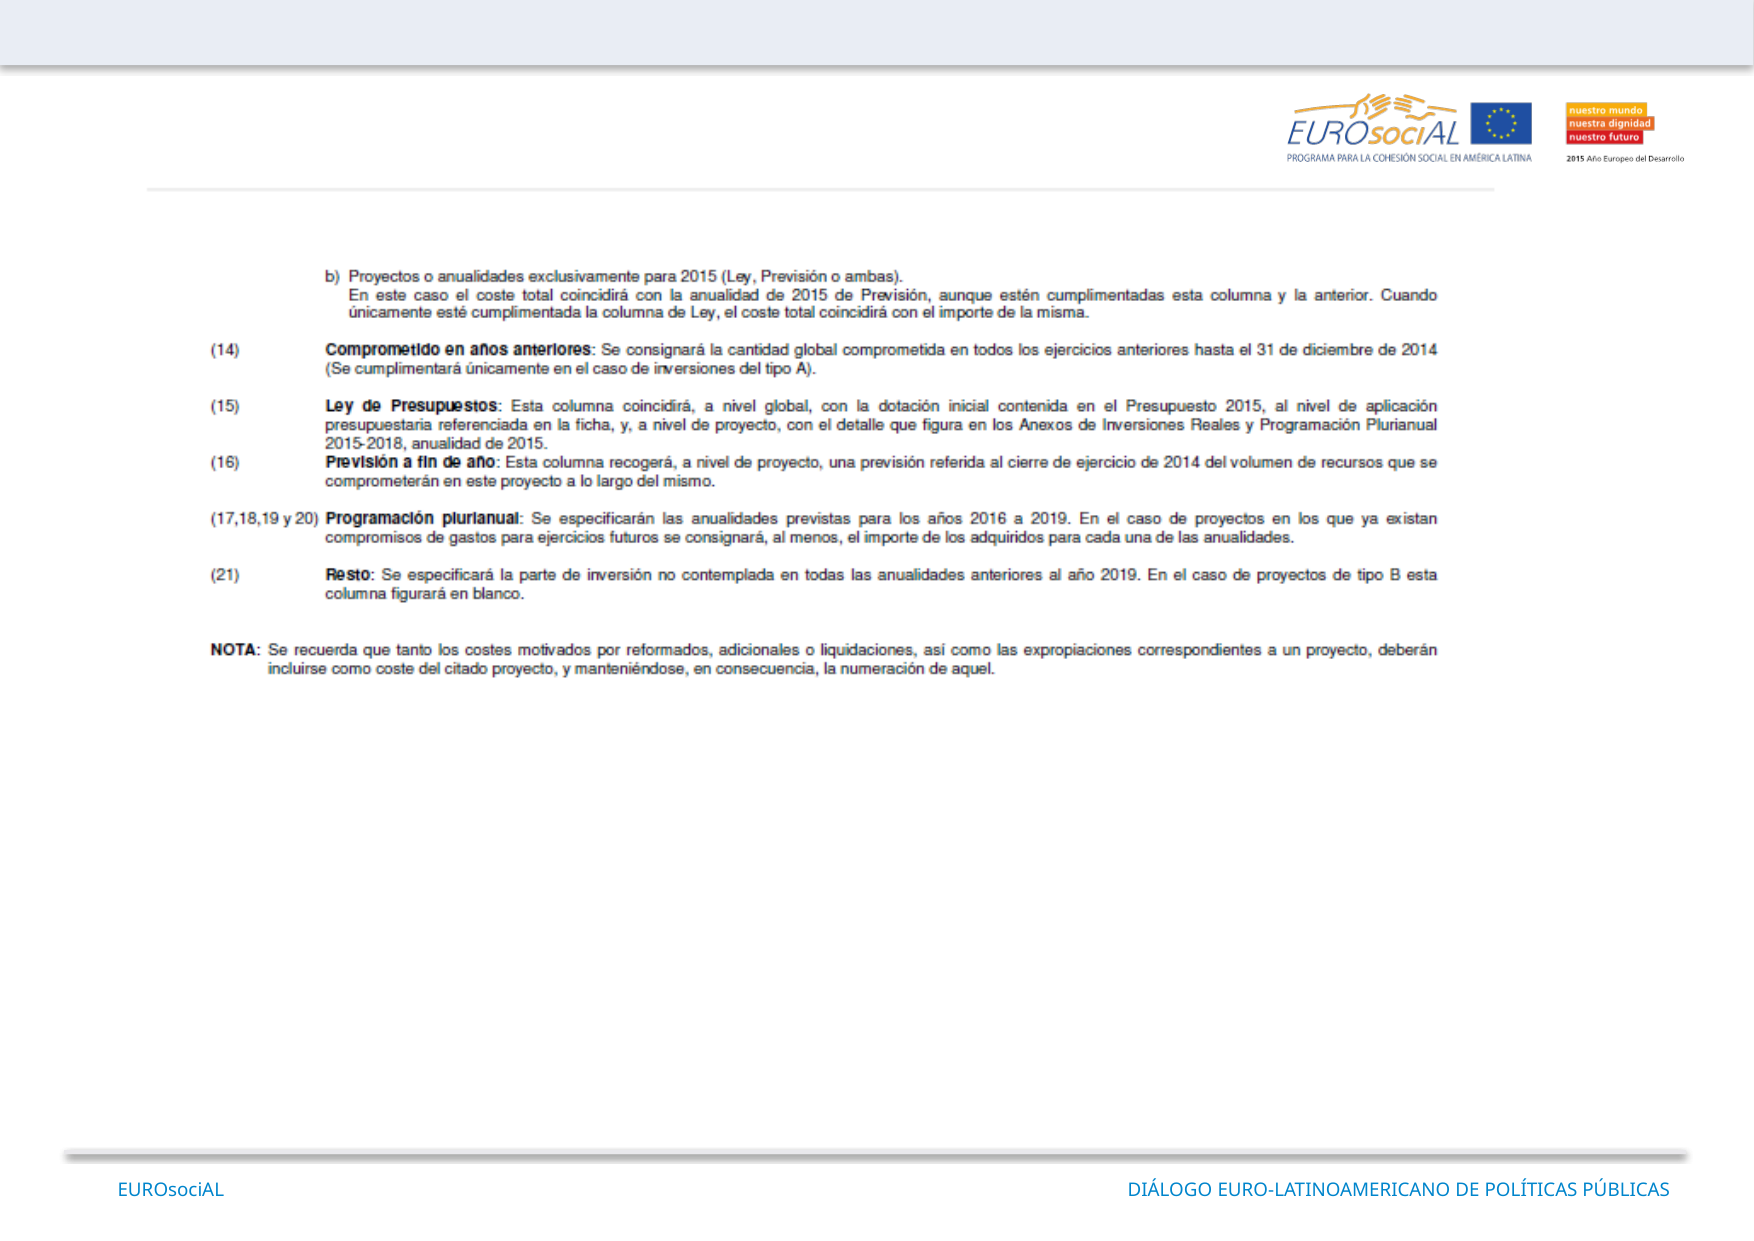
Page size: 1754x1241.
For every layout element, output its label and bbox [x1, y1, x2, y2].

picture [144, 185, 1498, 1133]
picture [1278, 88, 1692, 173]
